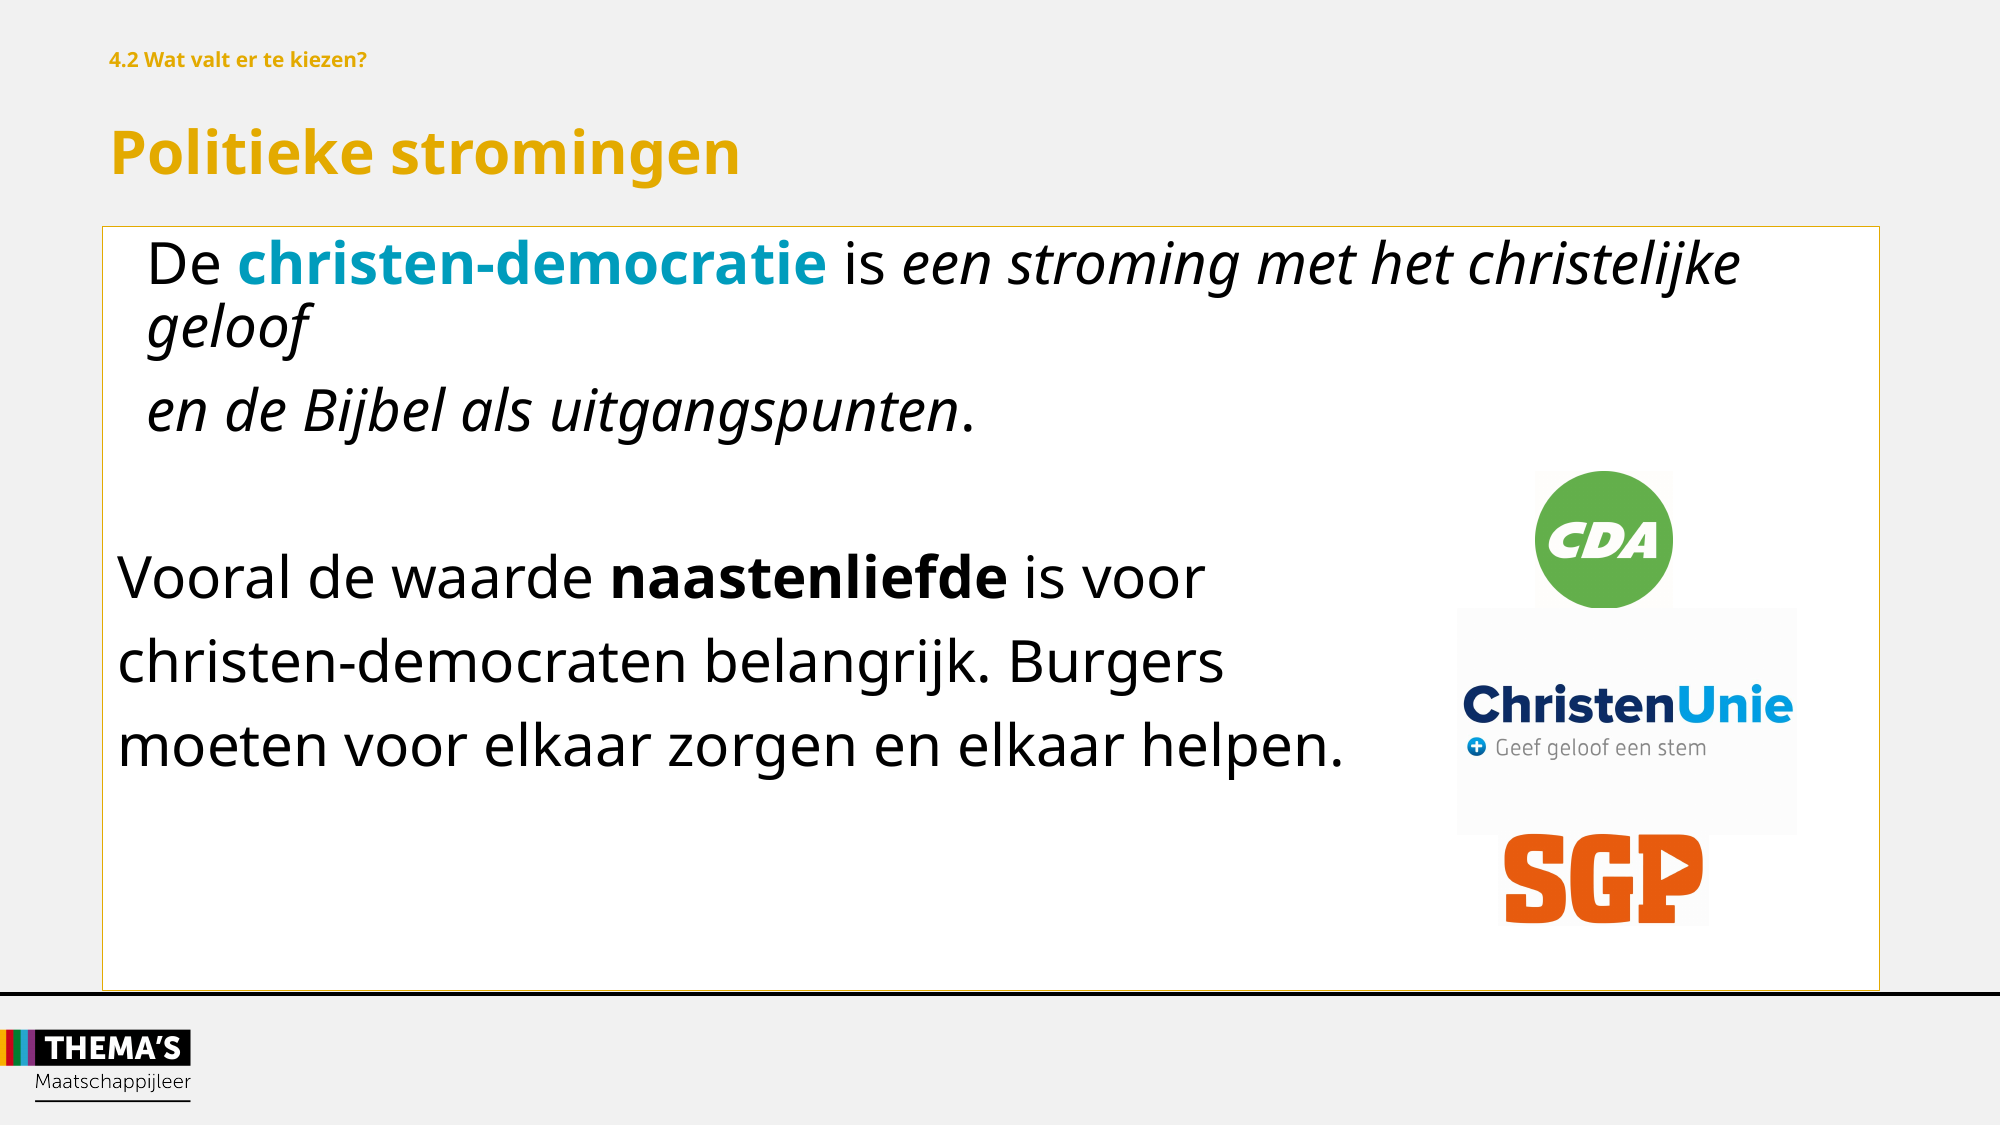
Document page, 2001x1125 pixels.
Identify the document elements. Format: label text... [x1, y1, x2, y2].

list Politieke stromingen [94, 114, 1879, 205]
list De christen-democratie is een stroming met het christelijke geloof en de Bijbel als uitgangspunten. Vooral de waarde naastenliefde is voor christen-democraten belangrijk. Burgers moeten voor elkaar zorgen en elkaar helpen. [102, 226, 1880, 991]
list 4.2 Wat valt er te kiezen? [94, 33, 941, 88]
picture [1457, 471, 1797, 926]
picture [0, 993, 203, 1125]
